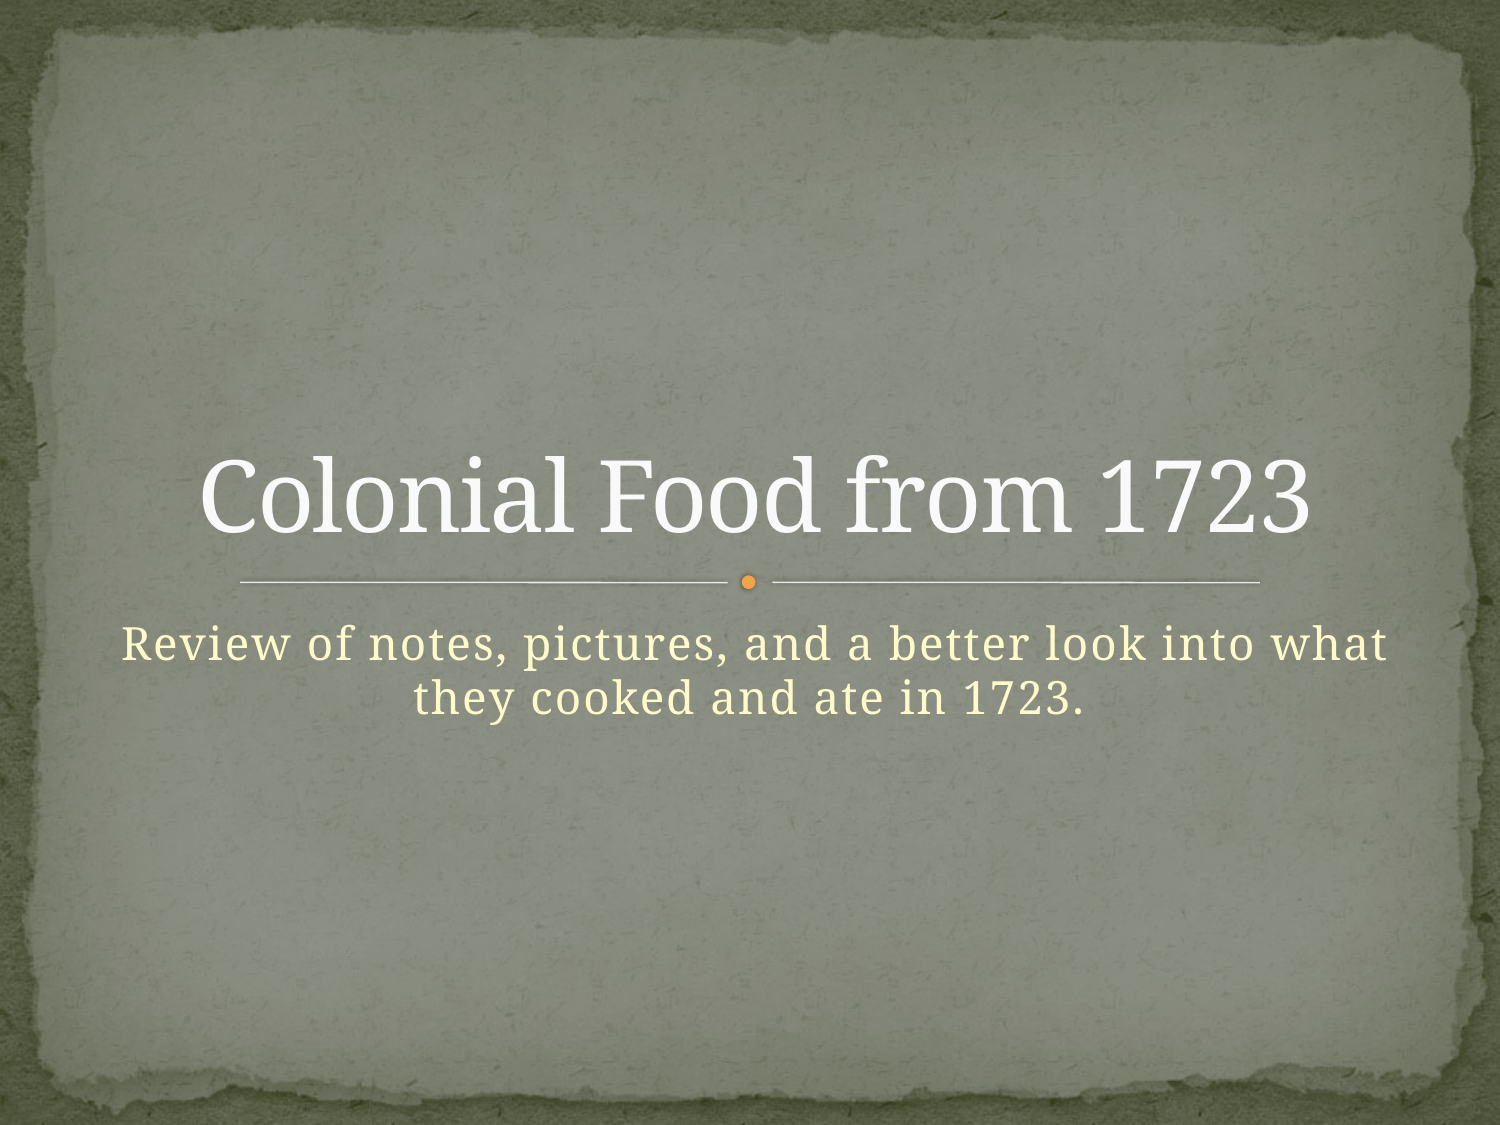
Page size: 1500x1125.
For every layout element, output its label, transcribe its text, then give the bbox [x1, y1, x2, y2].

subtitle Review of notes, pictures, and a better look into what they cooked and ate in 1723. [75, 606, 1438, 795]
title Colonial Food from 1723 [74, 235, 1438, 561]
